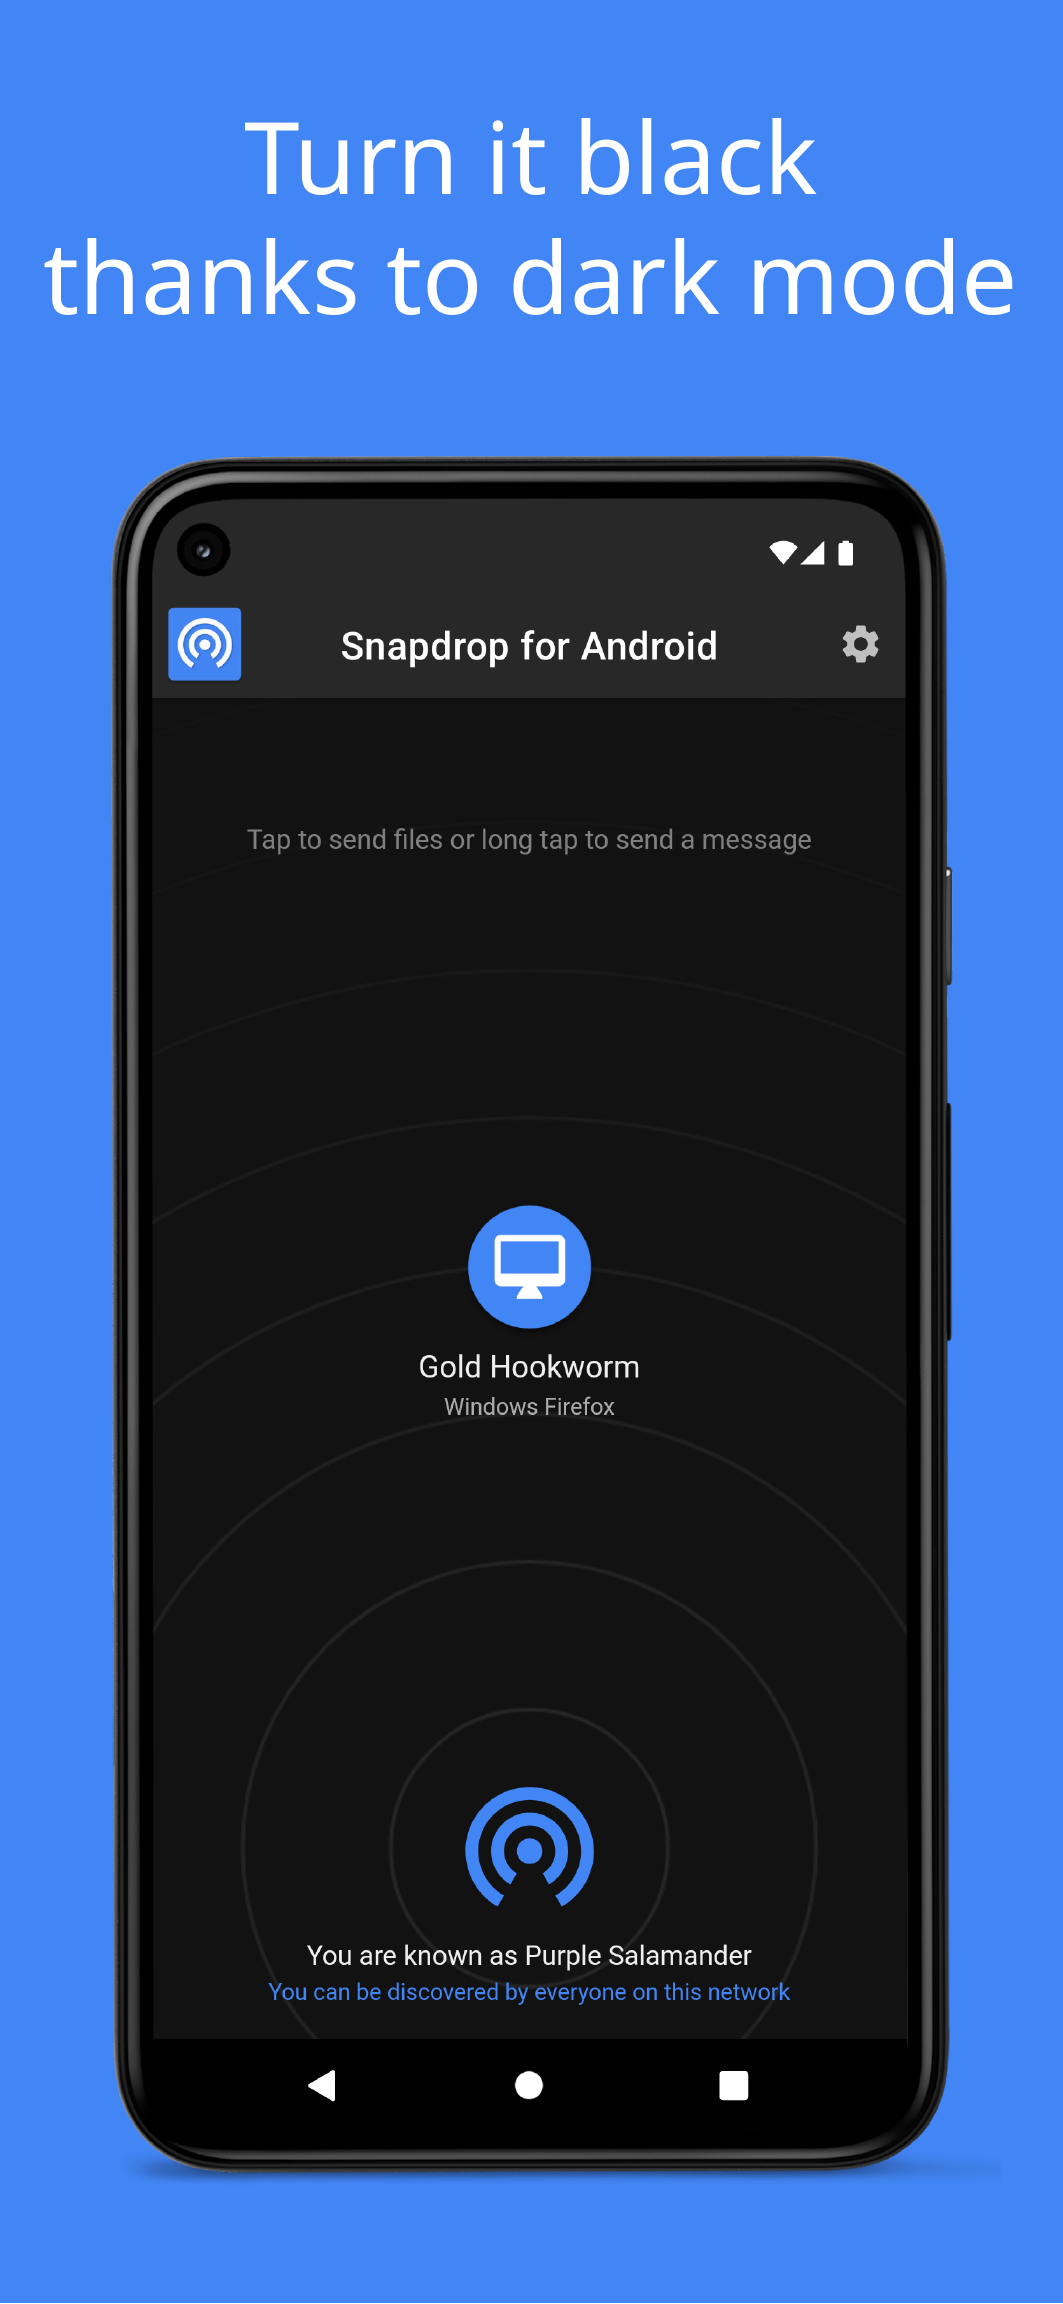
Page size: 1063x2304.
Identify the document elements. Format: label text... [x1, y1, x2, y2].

text_box Turn it black thanks to dark mode [0, 87, 1063, 343]
picture [52, 436, 1011, 2208]
